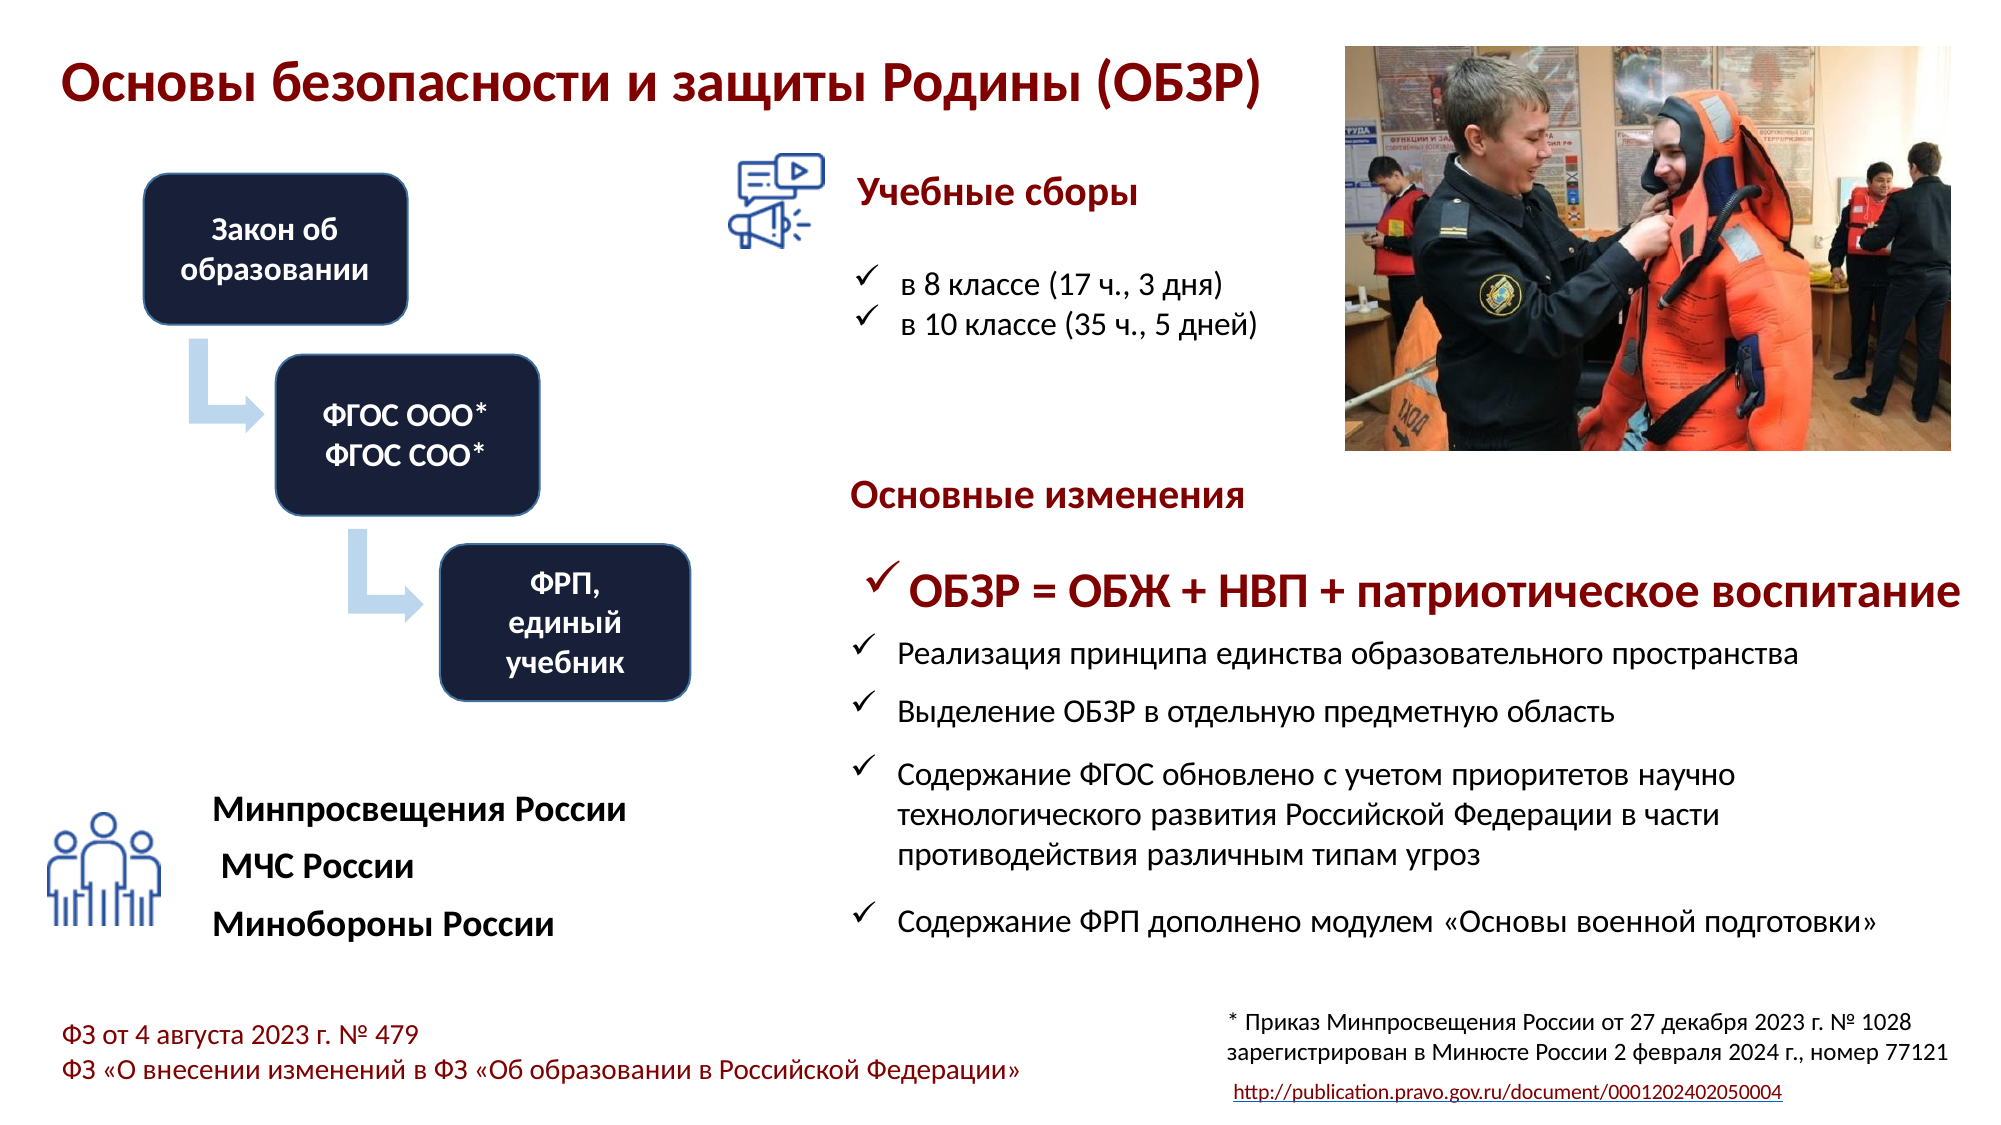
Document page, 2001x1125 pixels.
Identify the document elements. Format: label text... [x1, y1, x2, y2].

text_box Реализация принципа единства образовательного пространства Выделение ОБЗР в отдельную предметную область Содержание ФГОС обновлено с учетом приоритетов научно технологического развития Российской Федерации в части противодействия различным типам угроз [848, 611, 1812, 873]
text_box [348, 528, 424, 624]
text_box ФЗ от 4 августа 2023 г. № 479 ФЗ «О внесении изменений в ФЗ «Об образовании в Российской Федерации» [59, 1013, 1030, 1086]
text_box Содержание ФРП дополнено модулем «Основы военной подготовки» [848, 897, 1894, 940]
title Основы безопасности и защиты Родины (ОБЗР) [59, 41, 1271, 232]
text_box в 8 классе (17 ч., 3 дня) в 10 классе (35 ч., 5 дней) [851, 260, 1265, 343]
picture [728, 152, 825, 249]
text_box Минпросвещения России МЧС России Минобороны России [210, 770, 632, 944]
text_box ОБЗР = ОБЖ + НВП + патриотическое воспитание [860, 555, 1969, 618]
text_box * Приказ Минпросвещения России от 27 декабря 2023 г. № 1028 зарегистрирован в Минюсте России 2 февраля 2024 г., номер 77121 http://publication.pravo.gov.ru/document/0001202402050004 [1224, 1003, 1954, 1104]
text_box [142, 172, 409, 326]
text_box Учебные сборы [855, 161, 1142, 214]
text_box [438, 542, 692, 703]
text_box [274, 353, 541, 517]
picture [46, 811, 161, 926]
picture [1345, 46, 1951, 451]
text_box Основные изменения [848, 464, 1249, 518]
text_box [188, 338, 265, 434]
